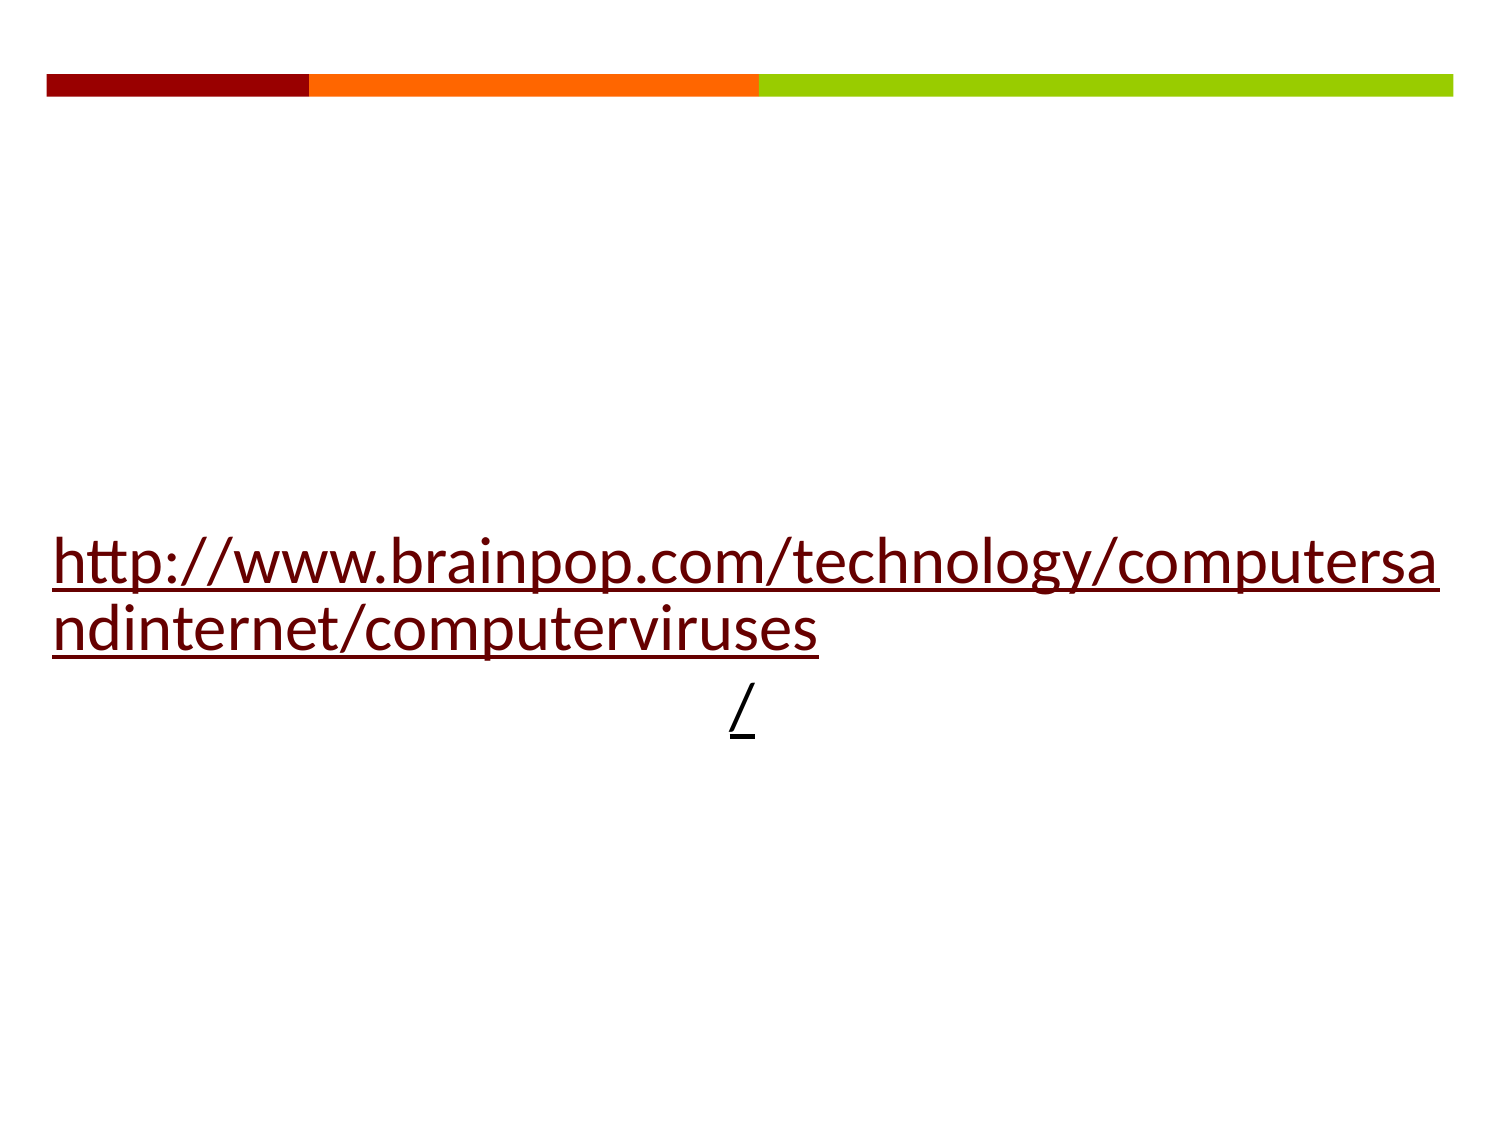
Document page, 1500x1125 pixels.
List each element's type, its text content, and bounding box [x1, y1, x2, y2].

text_box http://www.brainpop.com/technology/computersandinternet/computerviruses/ [37, 509, 1463, 685]
